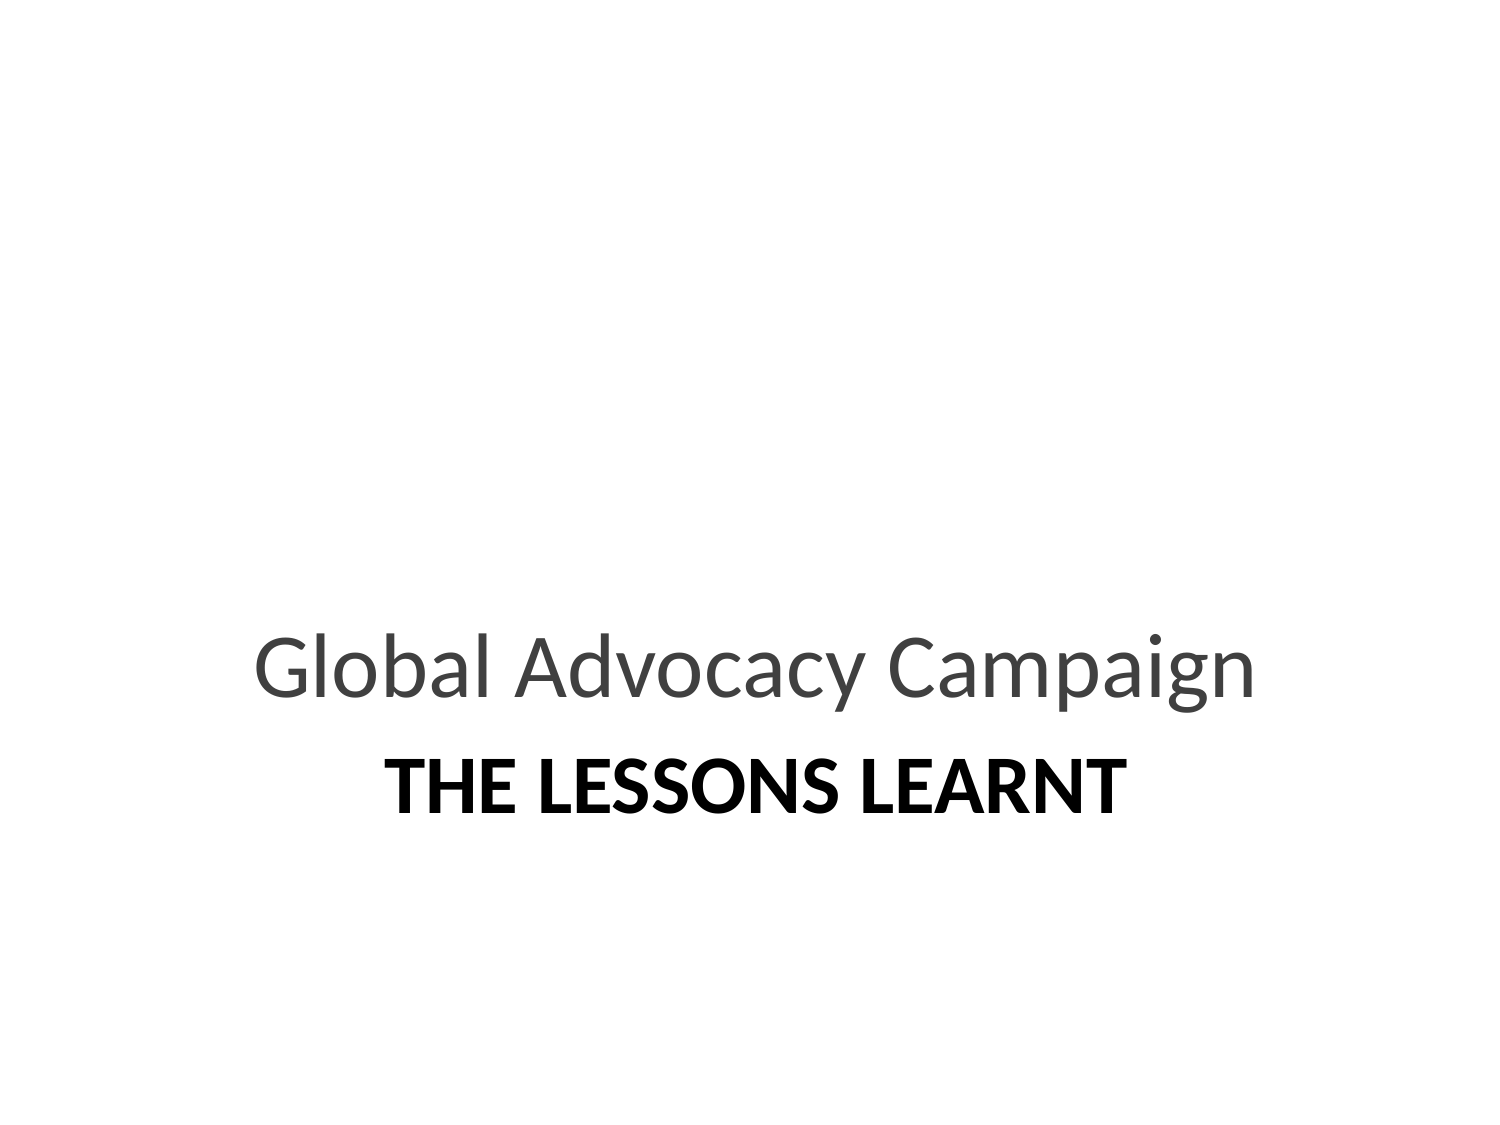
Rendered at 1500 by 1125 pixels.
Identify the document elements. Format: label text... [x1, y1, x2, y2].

title The lessons learnt [118, 723, 1394, 947]
list Global Advocacy Campaign [118, 476, 1394, 723]
